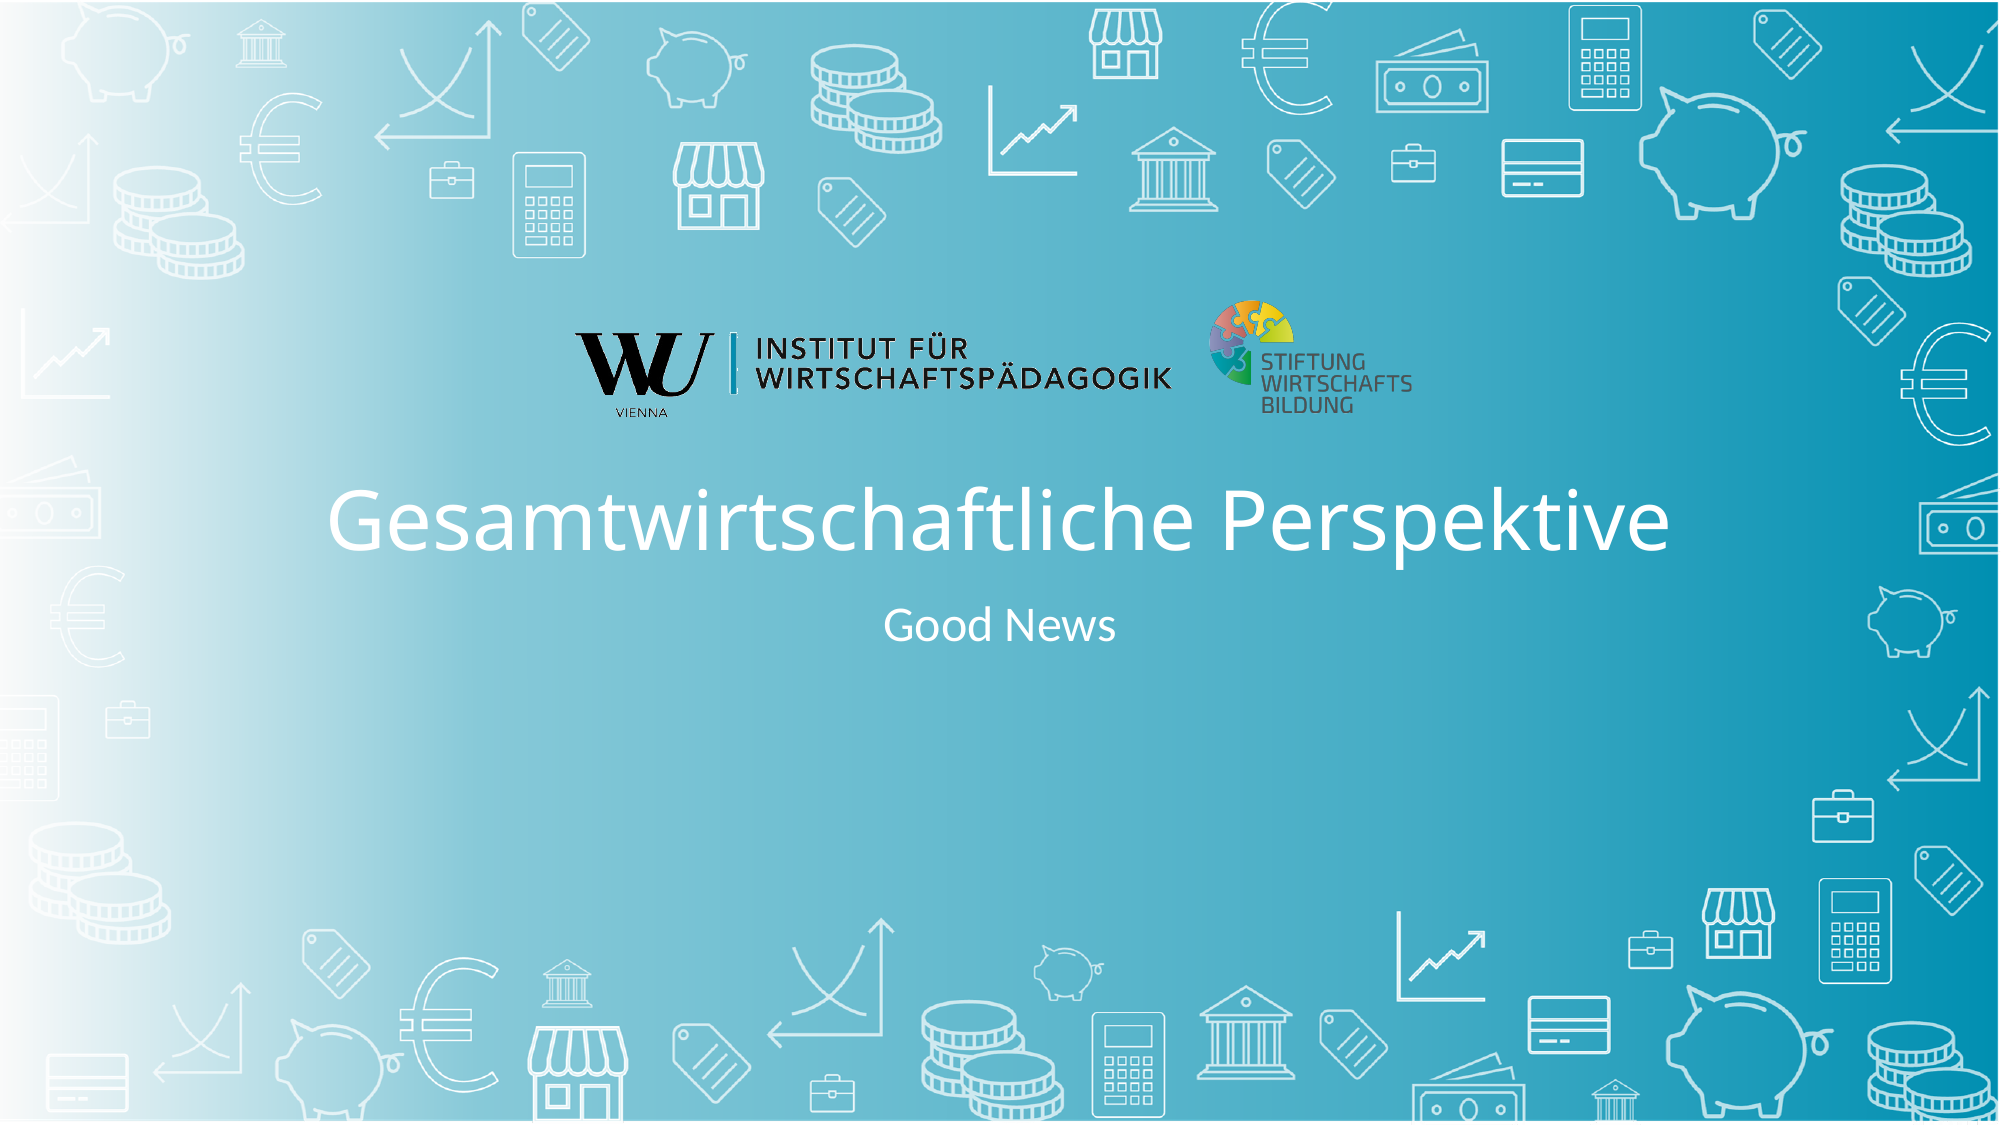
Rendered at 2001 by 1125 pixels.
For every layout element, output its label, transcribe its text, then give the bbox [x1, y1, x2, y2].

picture [0, 0, 2001, 1125]
title Gesamtwirtschaftliche Perspektive [249, 396, 1750, 576]
subtitle Good News [249, 590, 1750, 863]
